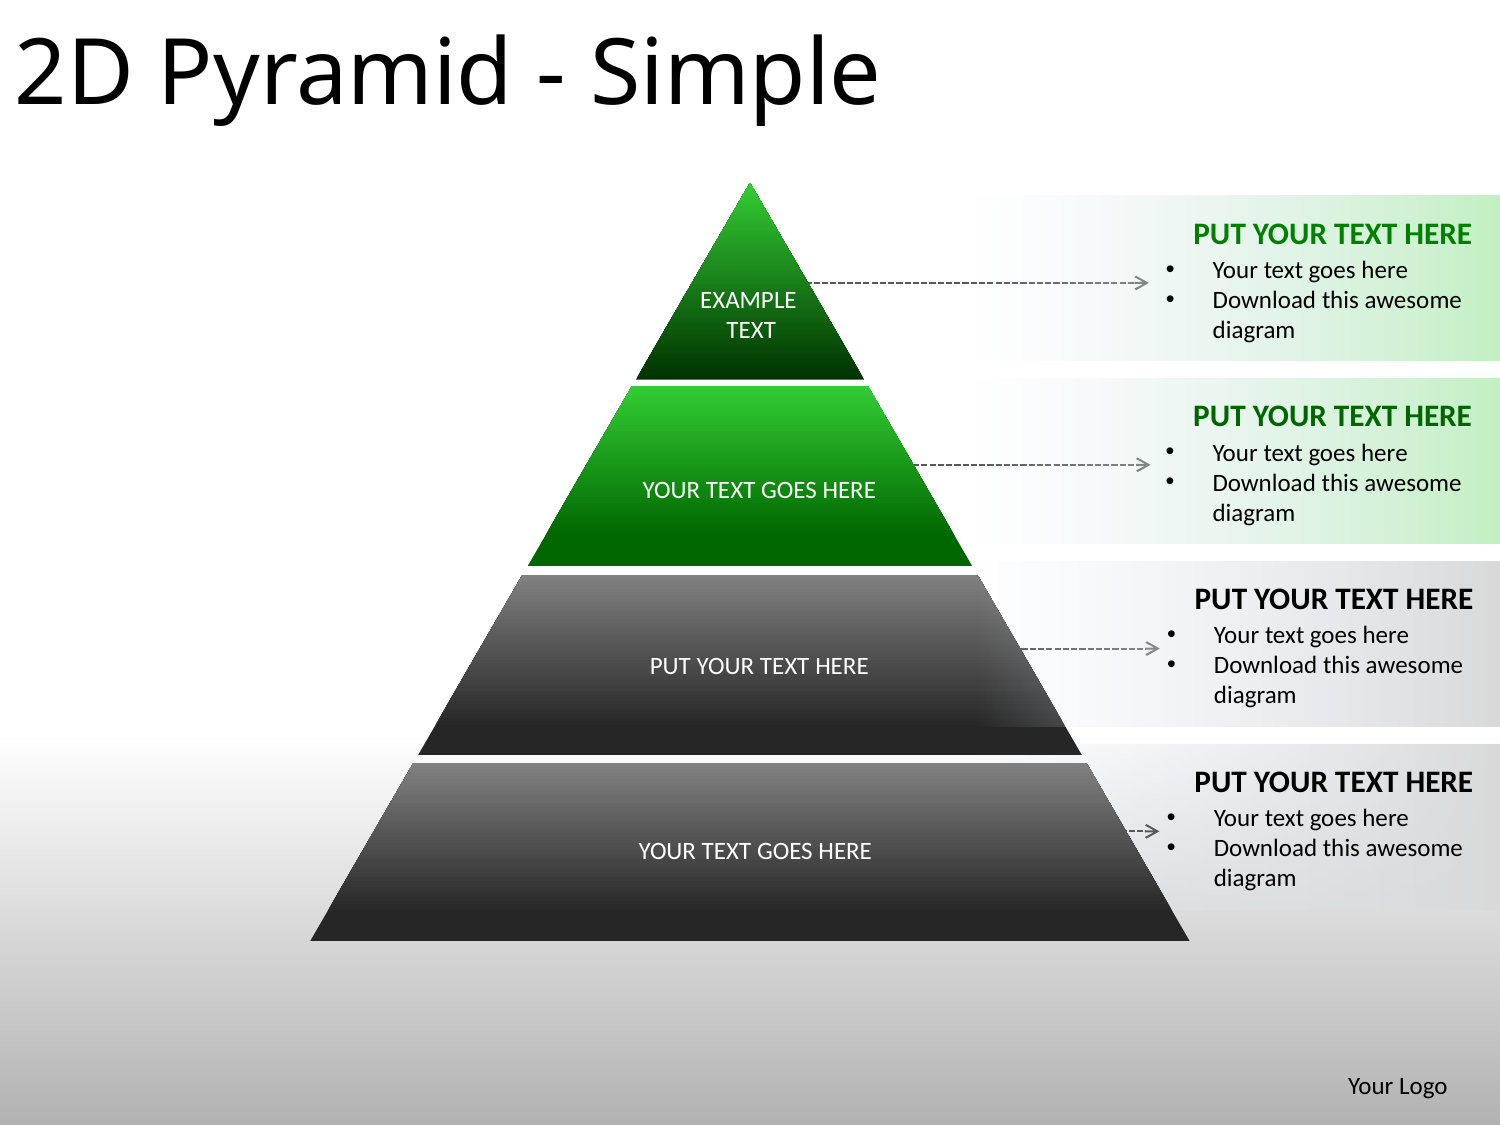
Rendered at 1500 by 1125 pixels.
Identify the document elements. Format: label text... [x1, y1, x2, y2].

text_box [309, 182, 1190, 942]
text_box [0, 557, 1500, 1125]
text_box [975, 195, 1500, 362]
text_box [1195, 744, 1500, 910]
text_box 2D Pyramid - Simple [0, 5, 1500, 131]
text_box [976, 561, 1500, 727]
text_box Your Logo [1287, 1062, 1463, 1108]
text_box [974, 378, 1500, 544]
